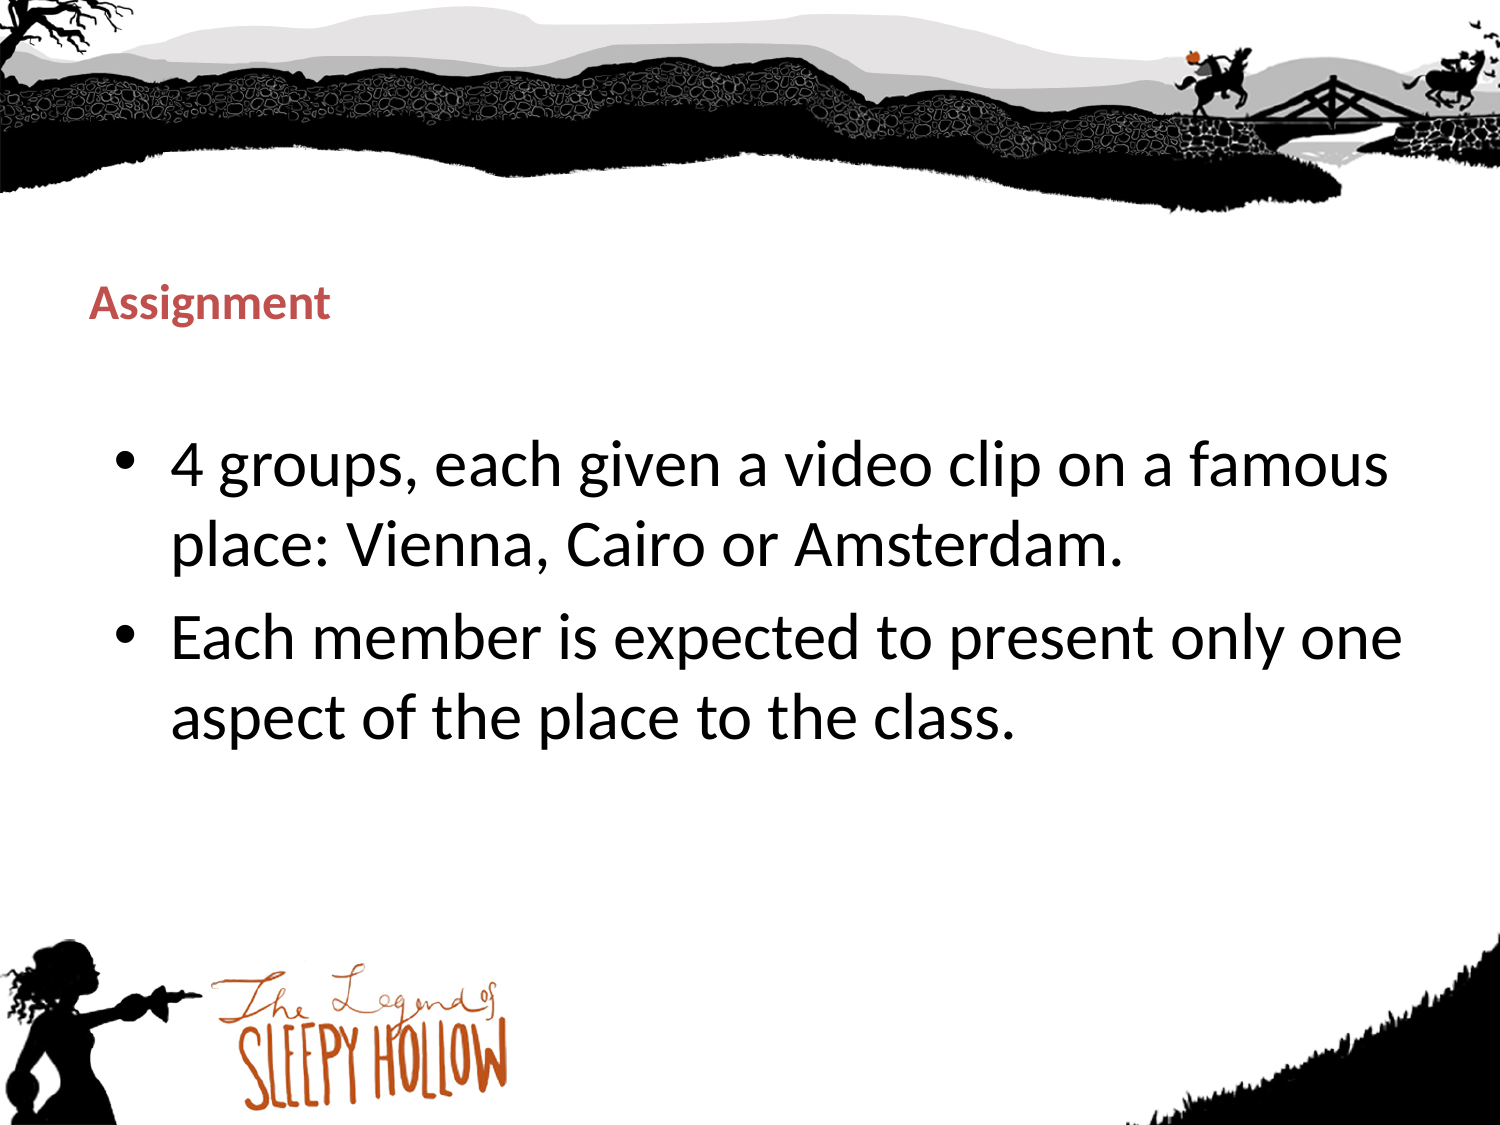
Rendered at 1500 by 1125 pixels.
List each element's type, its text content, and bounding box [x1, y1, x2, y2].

list 4 groups, each given a video clip on a famous place: Vienna, Cairo or Amsterdam. Each member is expected to present only one aspect of the place to the class. [98, 411, 1427, 889]
picture [0, 0, 1500, 1125]
title Assignment [73, 261, 1424, 338]
